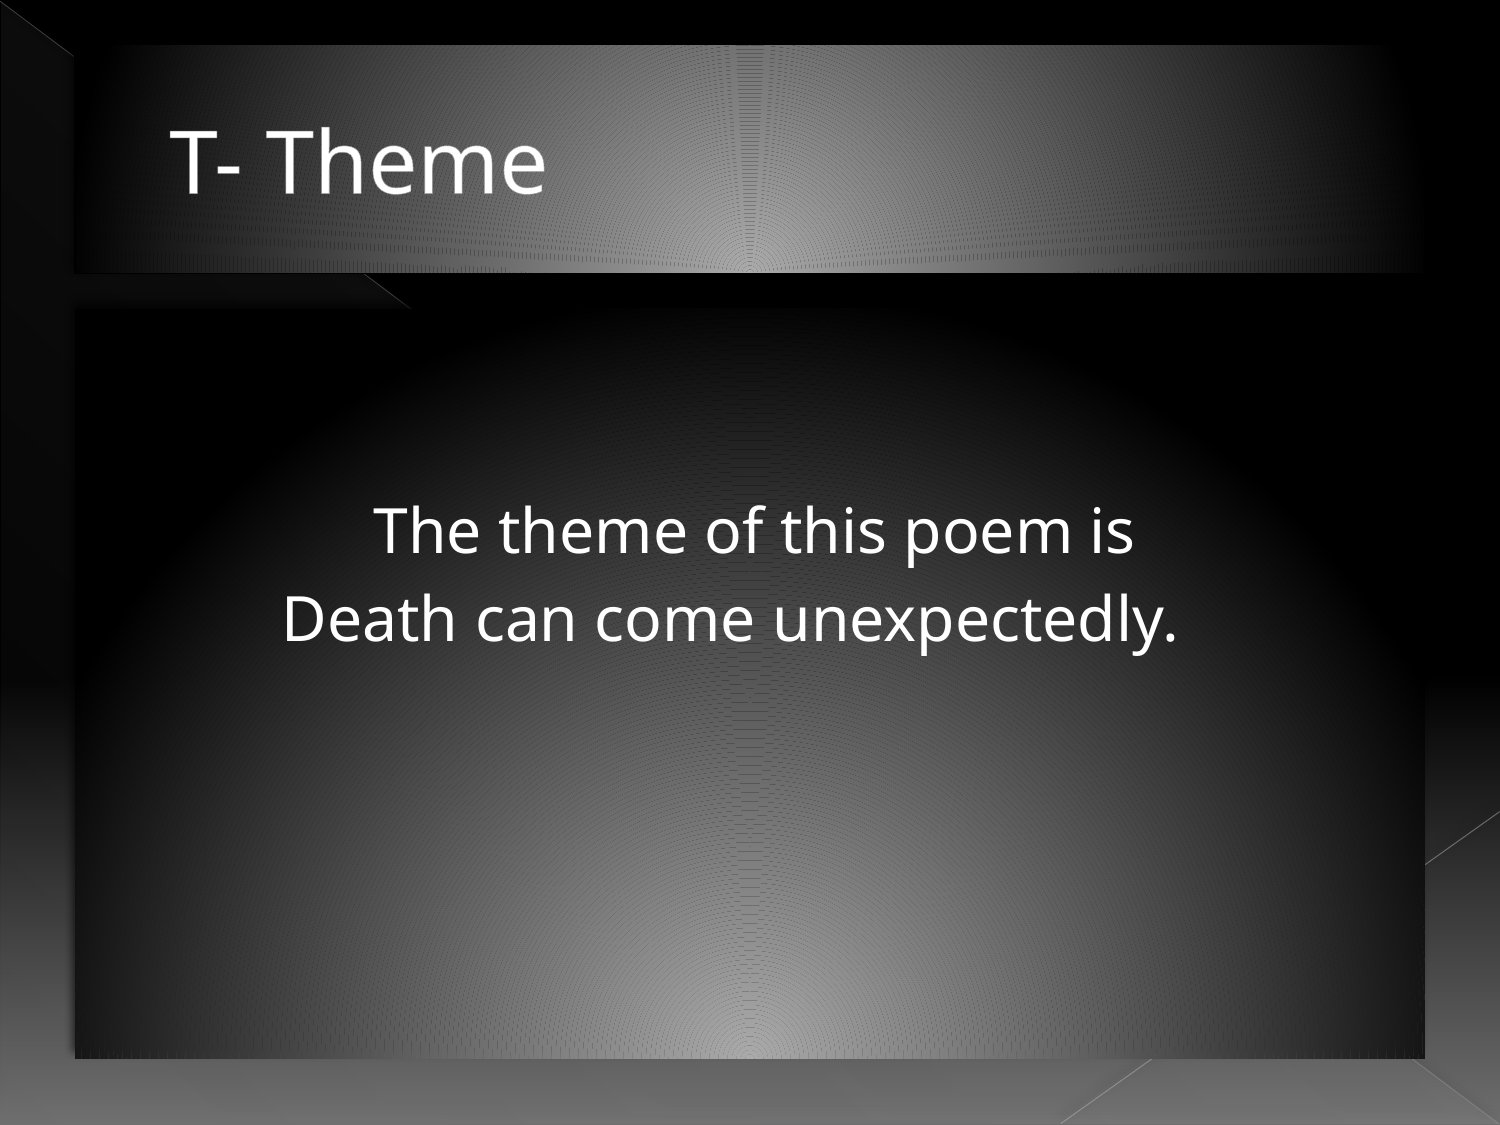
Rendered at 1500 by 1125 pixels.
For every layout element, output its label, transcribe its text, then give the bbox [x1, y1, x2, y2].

list The theme of this poem is Death can come unexpectedly. [75, 308, 1425, 1059]
title T- Theme [74, 43, 1426, 274]
